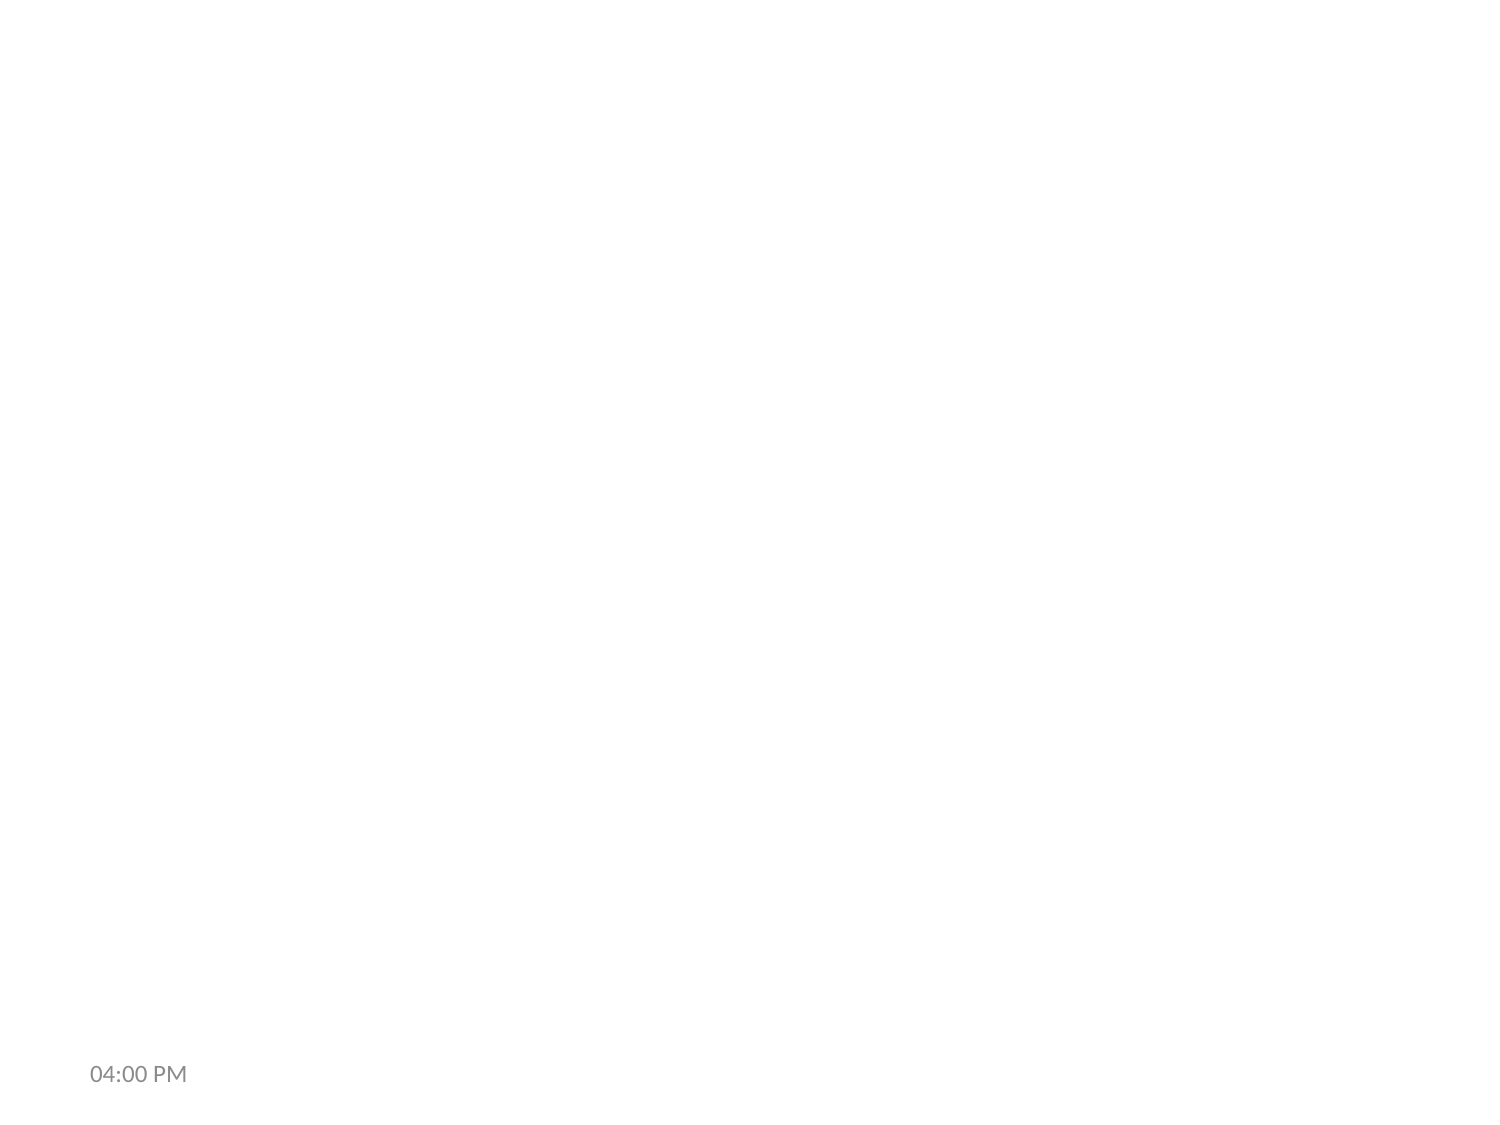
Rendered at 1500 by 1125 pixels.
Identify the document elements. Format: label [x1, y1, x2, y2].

slide_number [75, 1042, 425, 1103]
